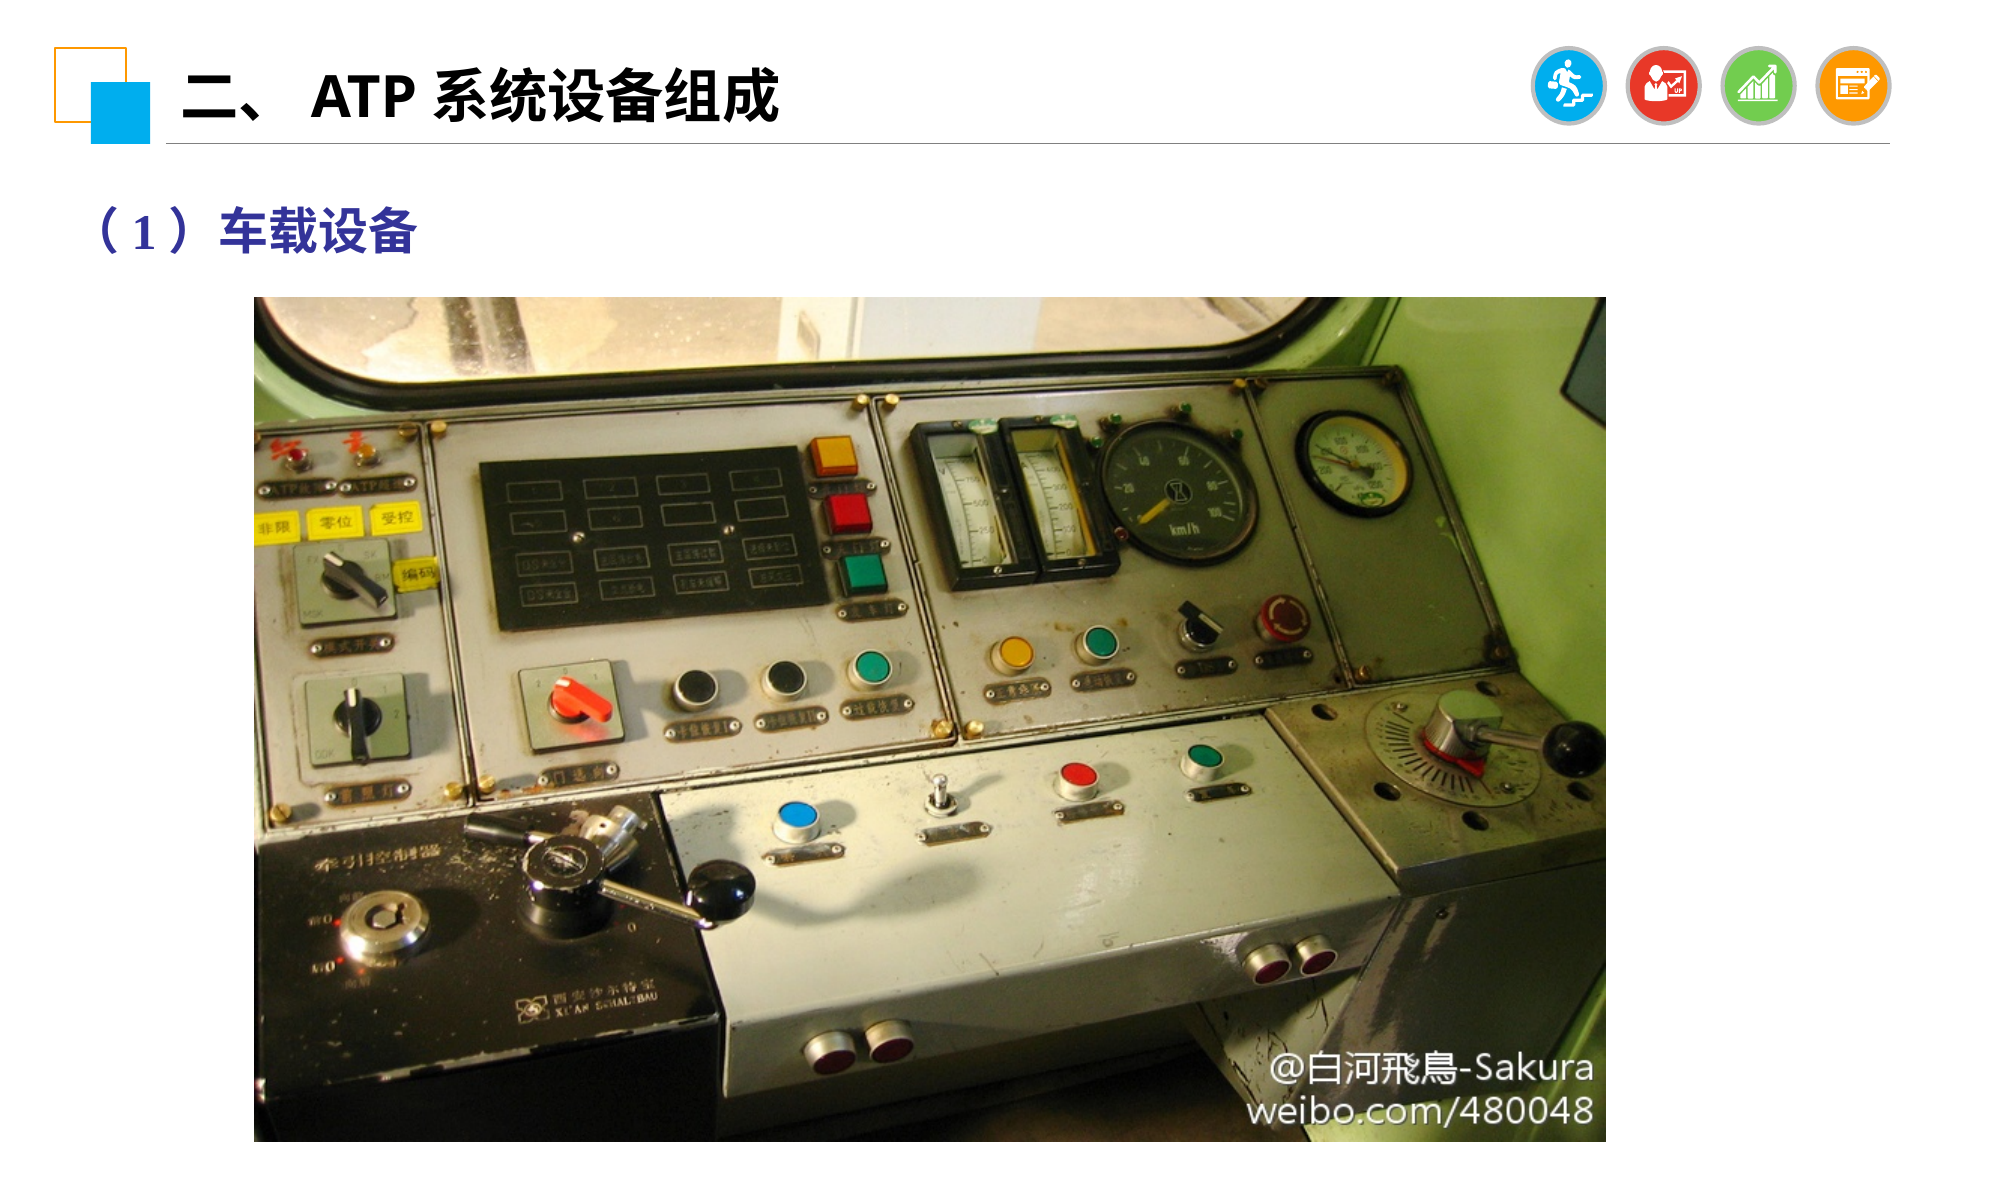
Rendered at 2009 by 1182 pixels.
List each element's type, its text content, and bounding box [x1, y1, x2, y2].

text_box （1）车载设备 [54, 192, 1415, 267]
picture [253, 297, 1607, 1142]
text_box 二、ATP系统设备组成 [165, 51, 796, 137]
